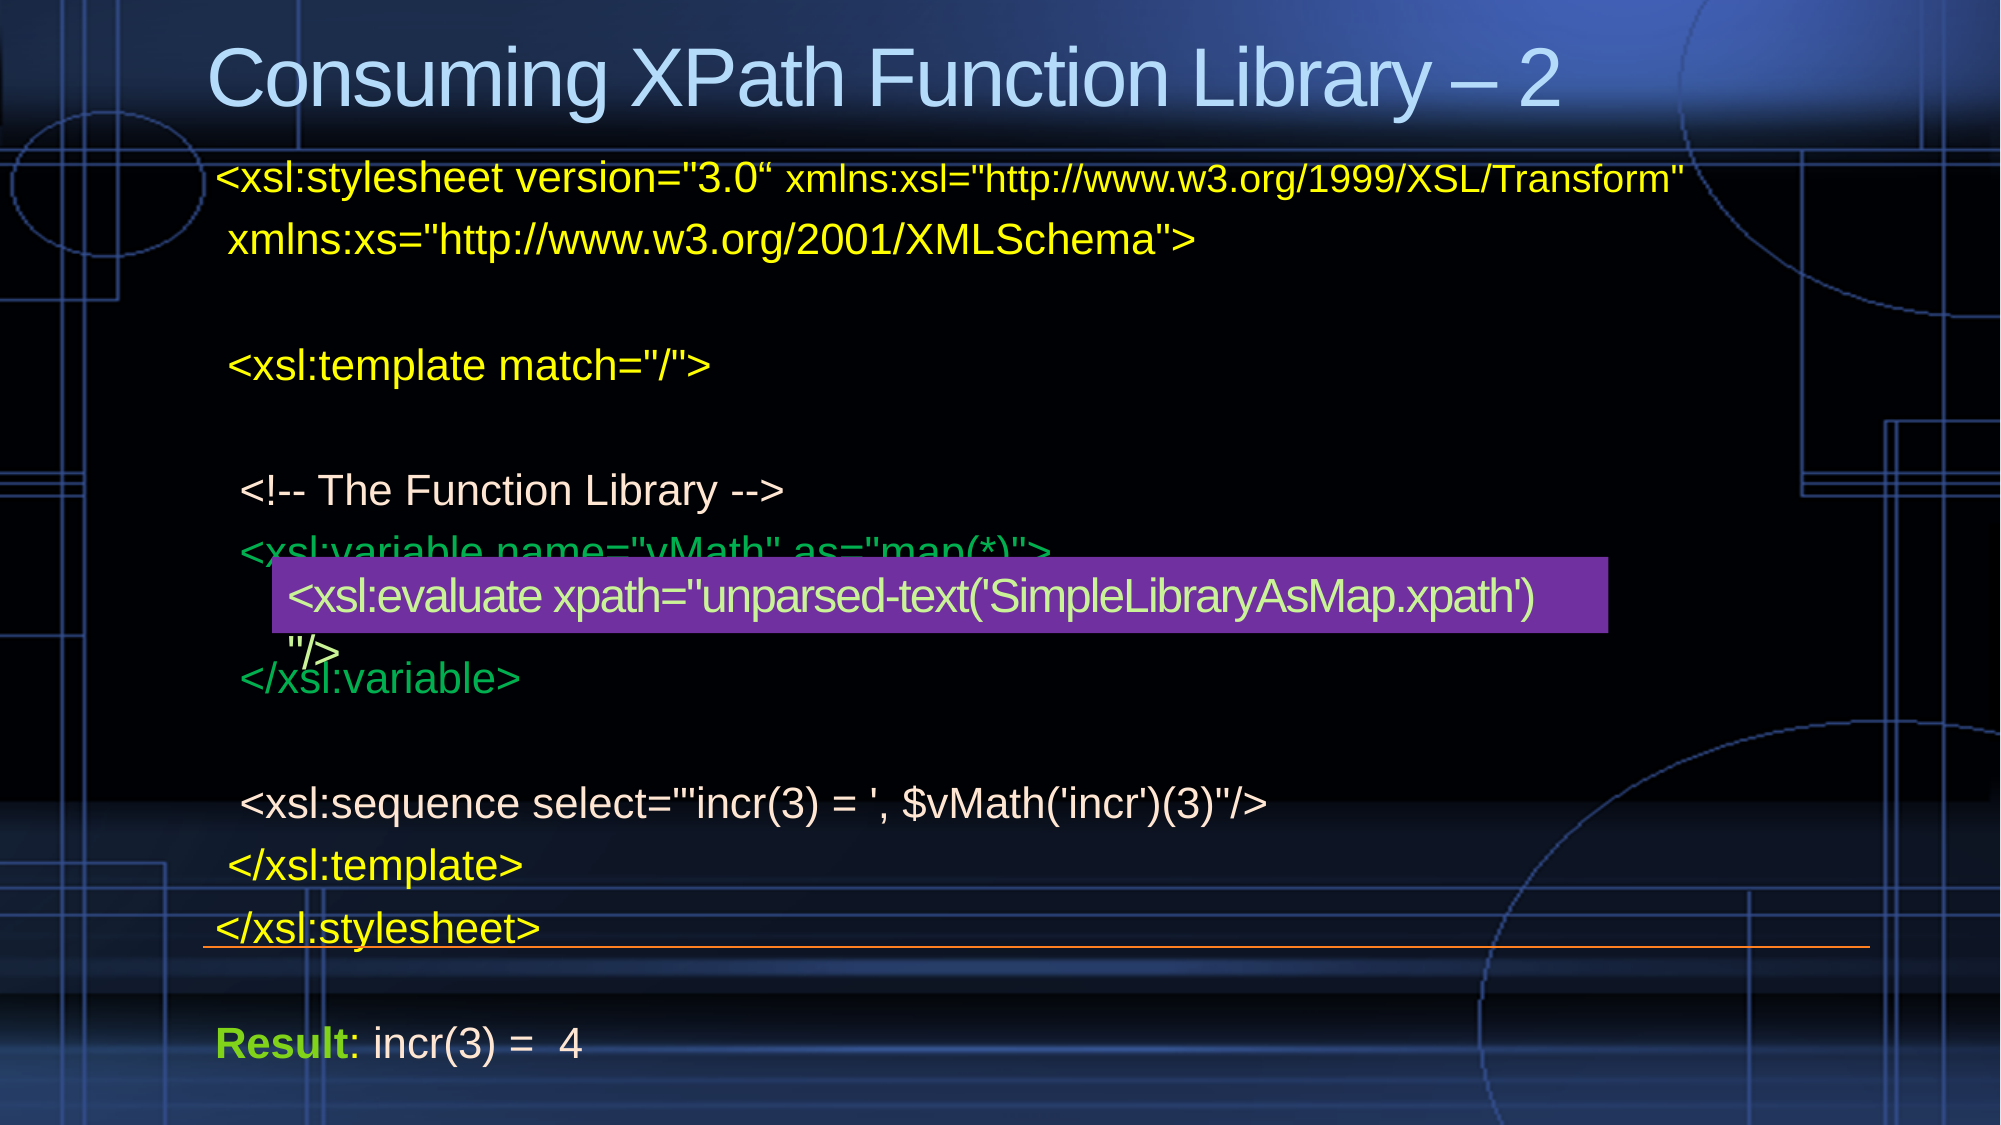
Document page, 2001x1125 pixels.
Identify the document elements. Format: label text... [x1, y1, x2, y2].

picture [0, 0, 2001, 1125]
text_box <xsl:evaluate xpath="unparsed-text('SimpleLibraryAsMap.xpath') "/> [272, 556, 1609, 634]
title Consuming XPath Function Library – 2 [191, 15, 1892, 166]
list <xsl:stylesheet version="3.0“ xmlns:xsl="http://www.w3.org/1999/XSL/Transform" xmlns:xs="http://www.w3.org/2001/XMLSchema"> <xsl:template match="/"> <!-- The Function Library --> <xsl:variable name="vMath" as="map(*)"> </xsl:variable> <xsl:sequence select="'incr(3) = ', $vMath('incr')(3)"/> </xsl:template> </xsl:stylesheet> Result: incr(3) = 4 [190, 141, 1891, 1087]
